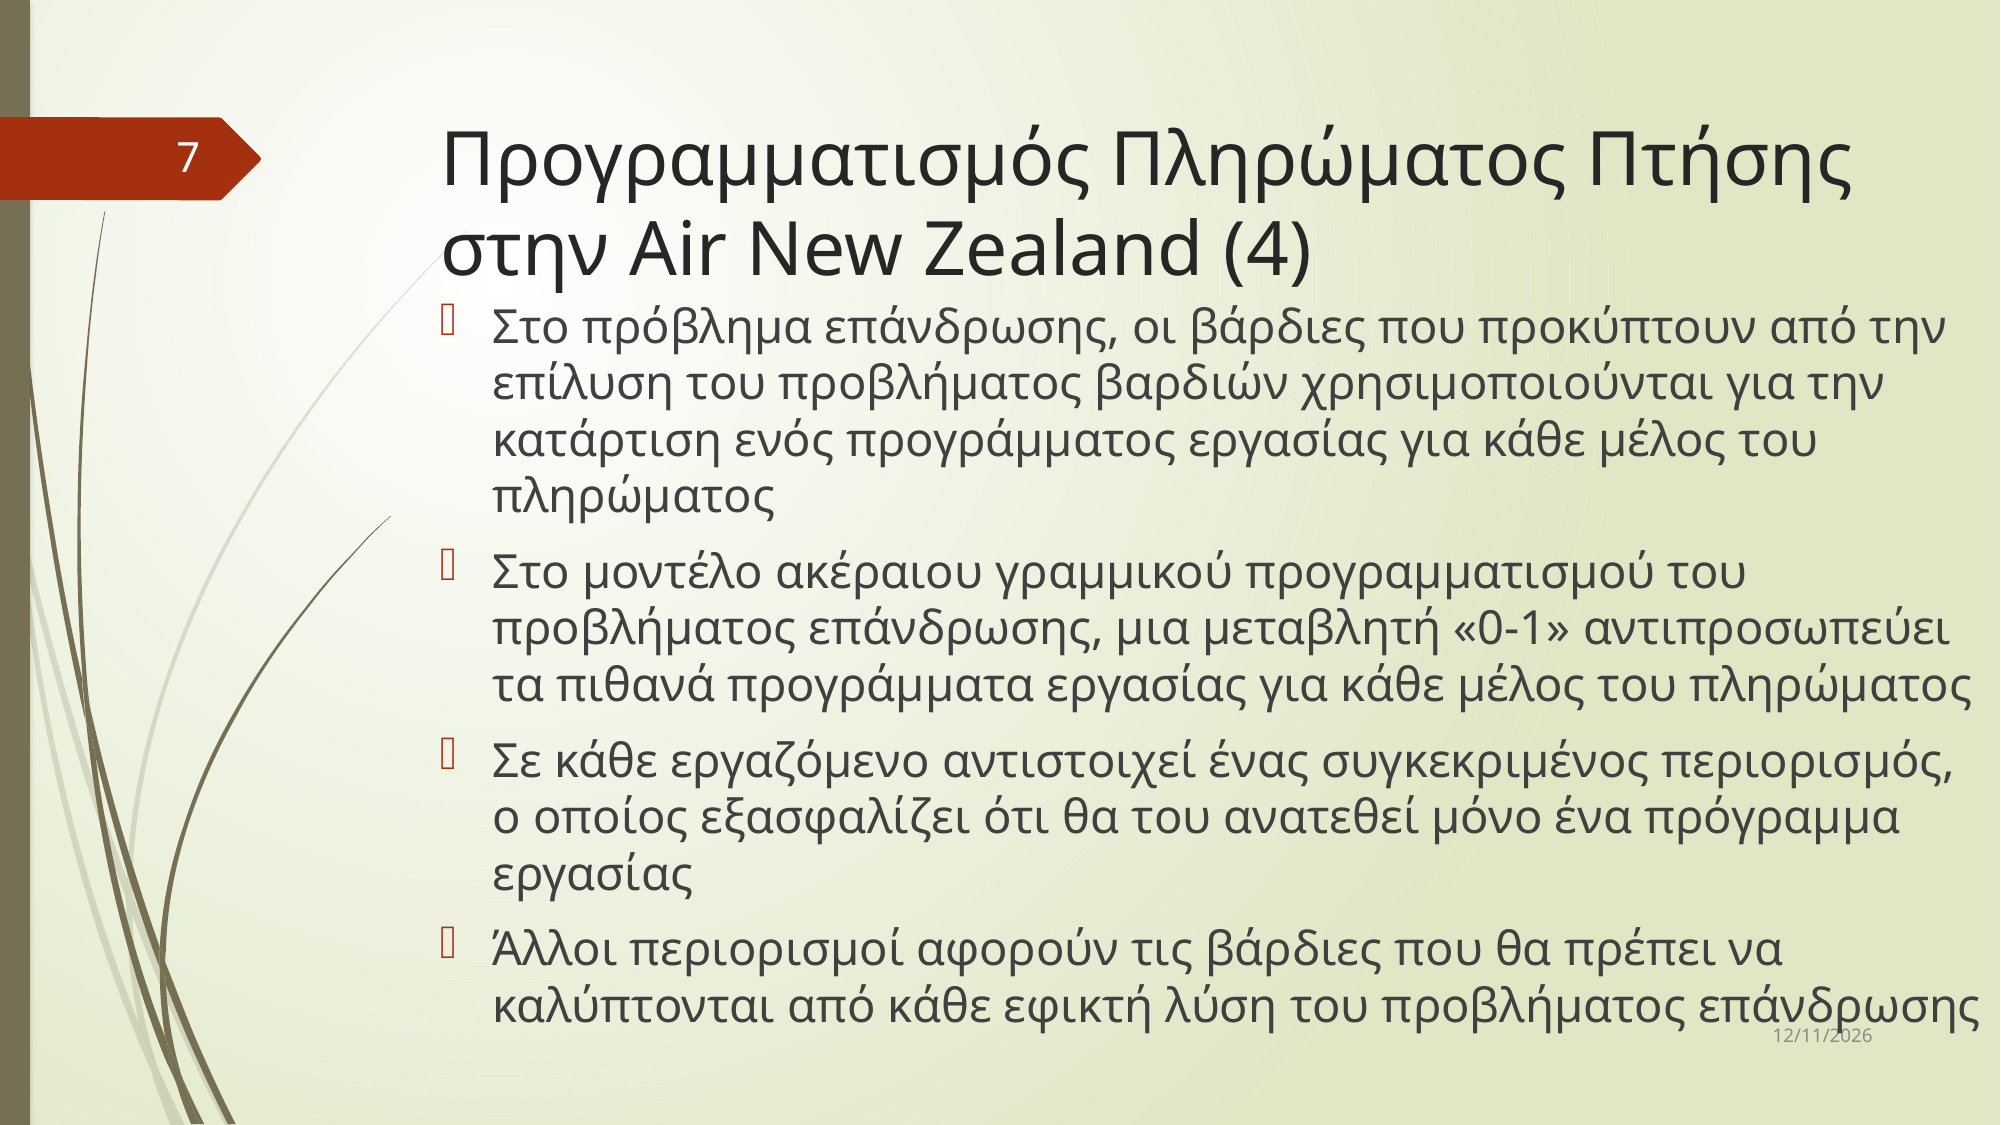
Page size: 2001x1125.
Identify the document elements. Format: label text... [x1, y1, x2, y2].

title Προγραμματισμός Πληρώματος Πτήσης στην Air New Zealand (4) [425, 102, 1888, 288]
slide_number 7 [87, 129, 216, 190]
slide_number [1699, 1005, 1888, 1067]
list Στο πρόβλημα επάνδρωσης, οι βάρδιες που προκύπτουν από την επίλυση του προβλήματος βαρδιών χρησιμοποιούνται για την κατάρτιση ενός προγράμματος εργασίας για κάθε μέλος του πληρώματος Στο μοντέλο ακέραιου γραμμικού προγραμματισμού του προβλήματος επάνδρωσης, μια μεταβλητή «0-1» αντιπροσωπεύει τα πιθανά προγράμματα εργασίας για κάθε μέλος του πληρώματος Σε κάθε εργαζόμενο αντιστοιχεί ένας συγκεκριμένος περιορισμός, ο οποίος εξασφαλίζει ότι θα του ανατεθεί μόνο ένα πρόγραμμα εργασίας Άλλοι περιορισμοί αφορούν τις βάρδιες που θα πρέπει να καλύπτονται από κάθε εφικτή λύση του προβλήματος επάνδρωσης [424, 288, 2000, 1125]
